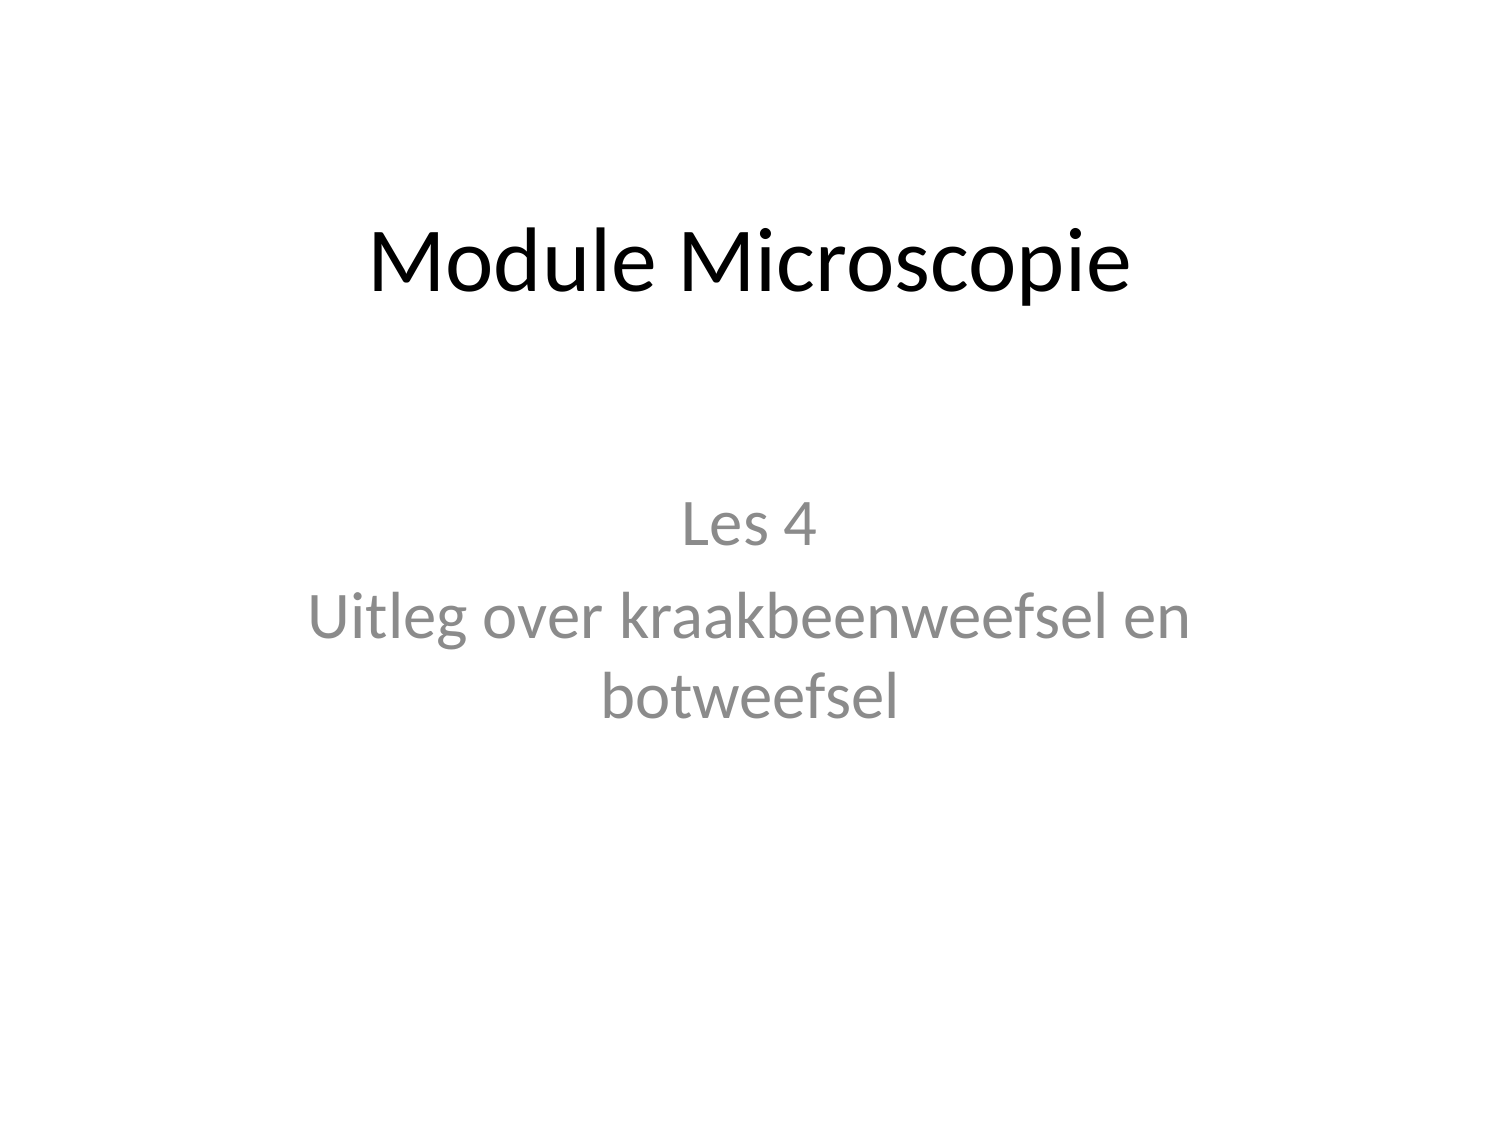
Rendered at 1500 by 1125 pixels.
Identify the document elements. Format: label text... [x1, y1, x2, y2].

title Module Microscopie [112, 133, 1388, 375]
subtitle Les 4 Uitleg over kraakbeenweefsel en botweefsel [195, 471, 1305, 759]
